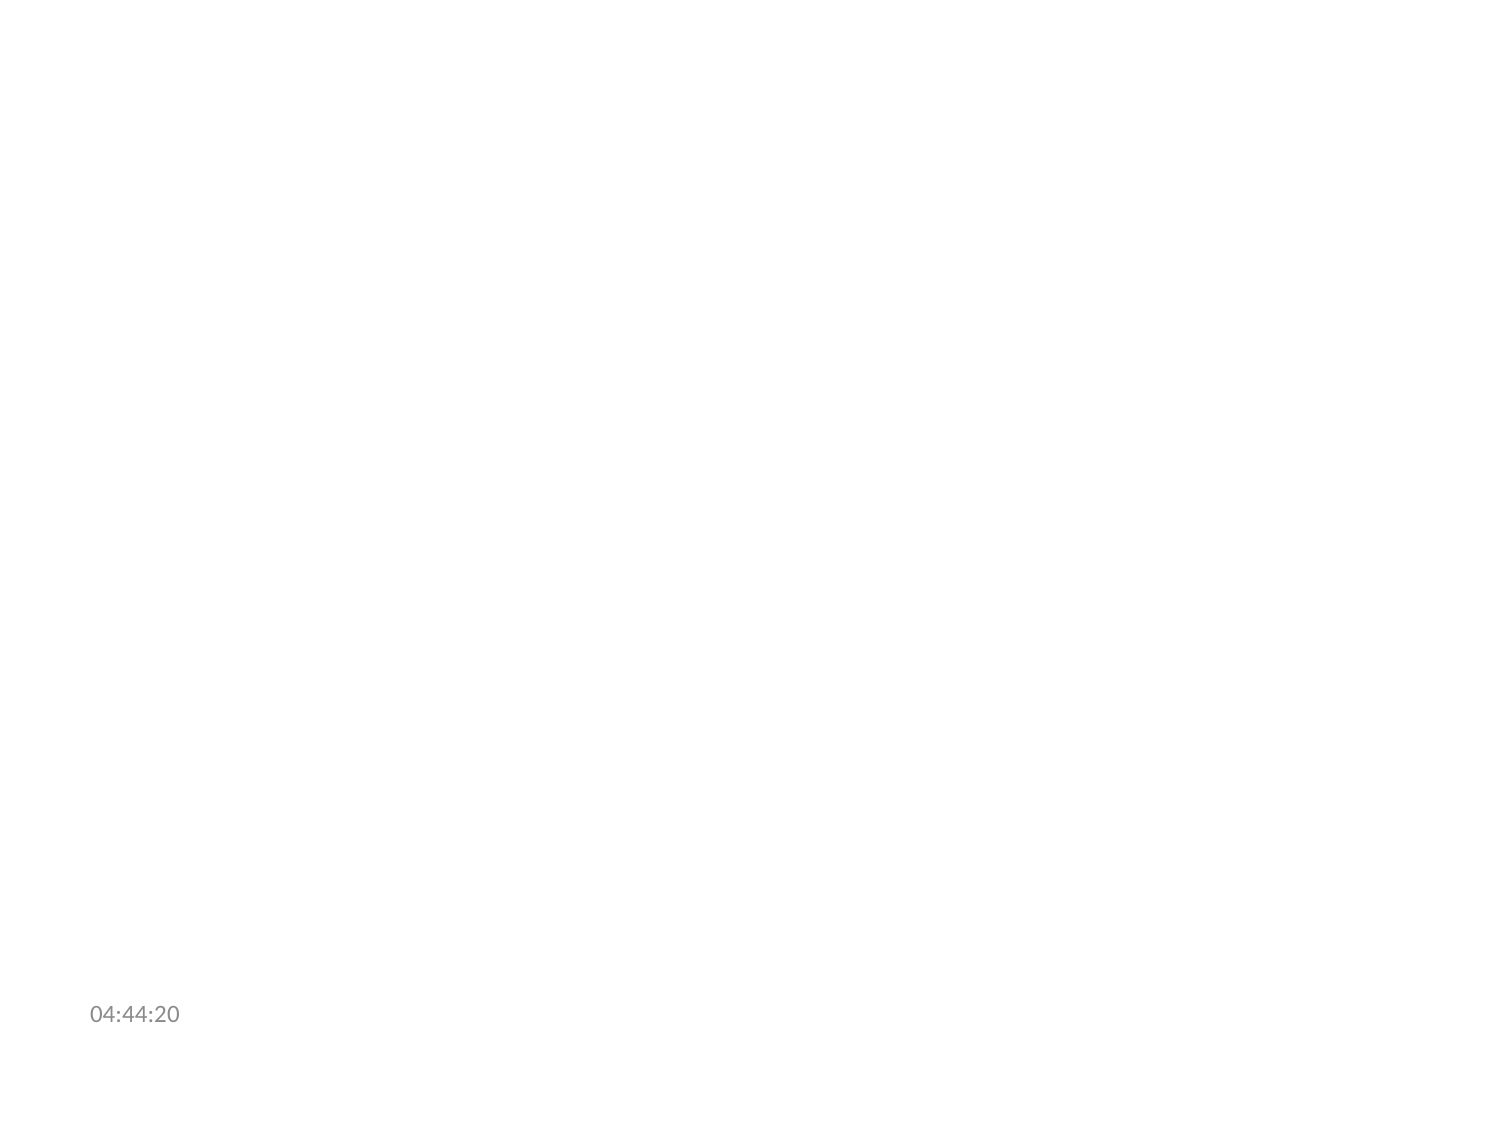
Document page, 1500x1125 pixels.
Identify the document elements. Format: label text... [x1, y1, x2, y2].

text_box 15:35:09 [75, 982, 425, 1043]
